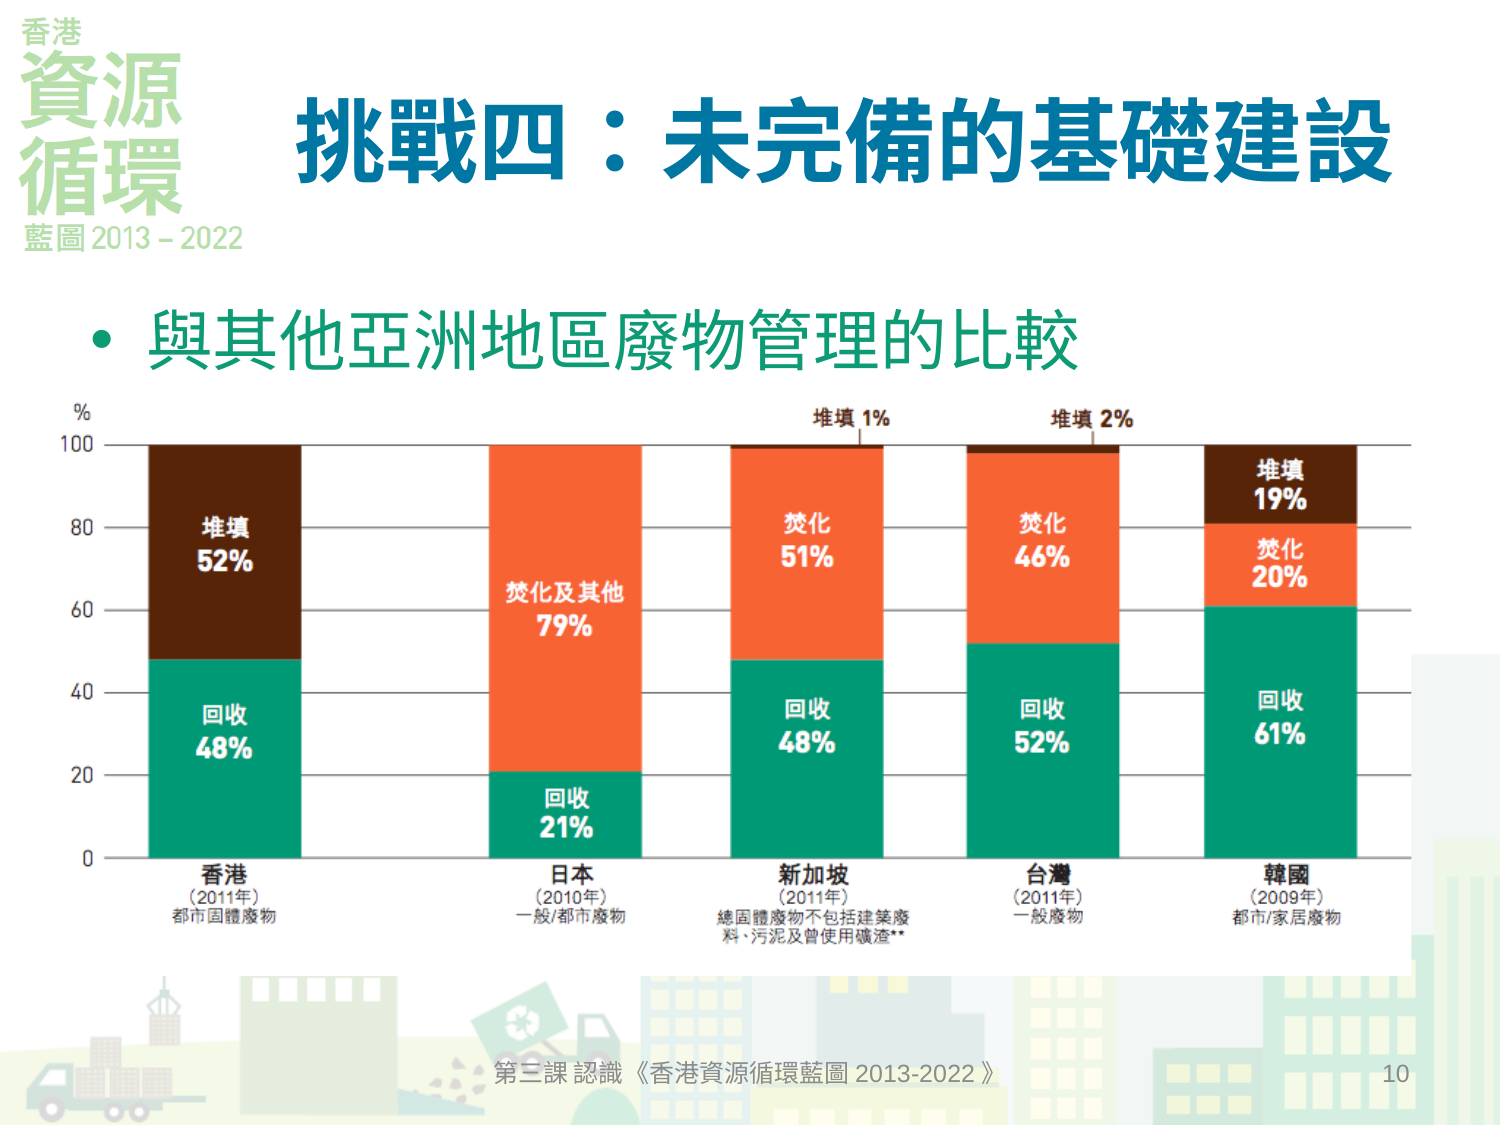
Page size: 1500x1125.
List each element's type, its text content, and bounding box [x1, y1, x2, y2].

title 挑戰四：未完備的基礎建設 [265, 44, 1426, 233]
picture [55, 375, 1412, 977]
slide_number 10 [1074, 1042, 1425, 1103]
footer 第三課 認識《香港資源循環藍圖2013-2022》 [442, 1042, 1058, 1103]
list 與其他亞洲地區廢物管理的比較 [74, 290, 1426, 1006]
